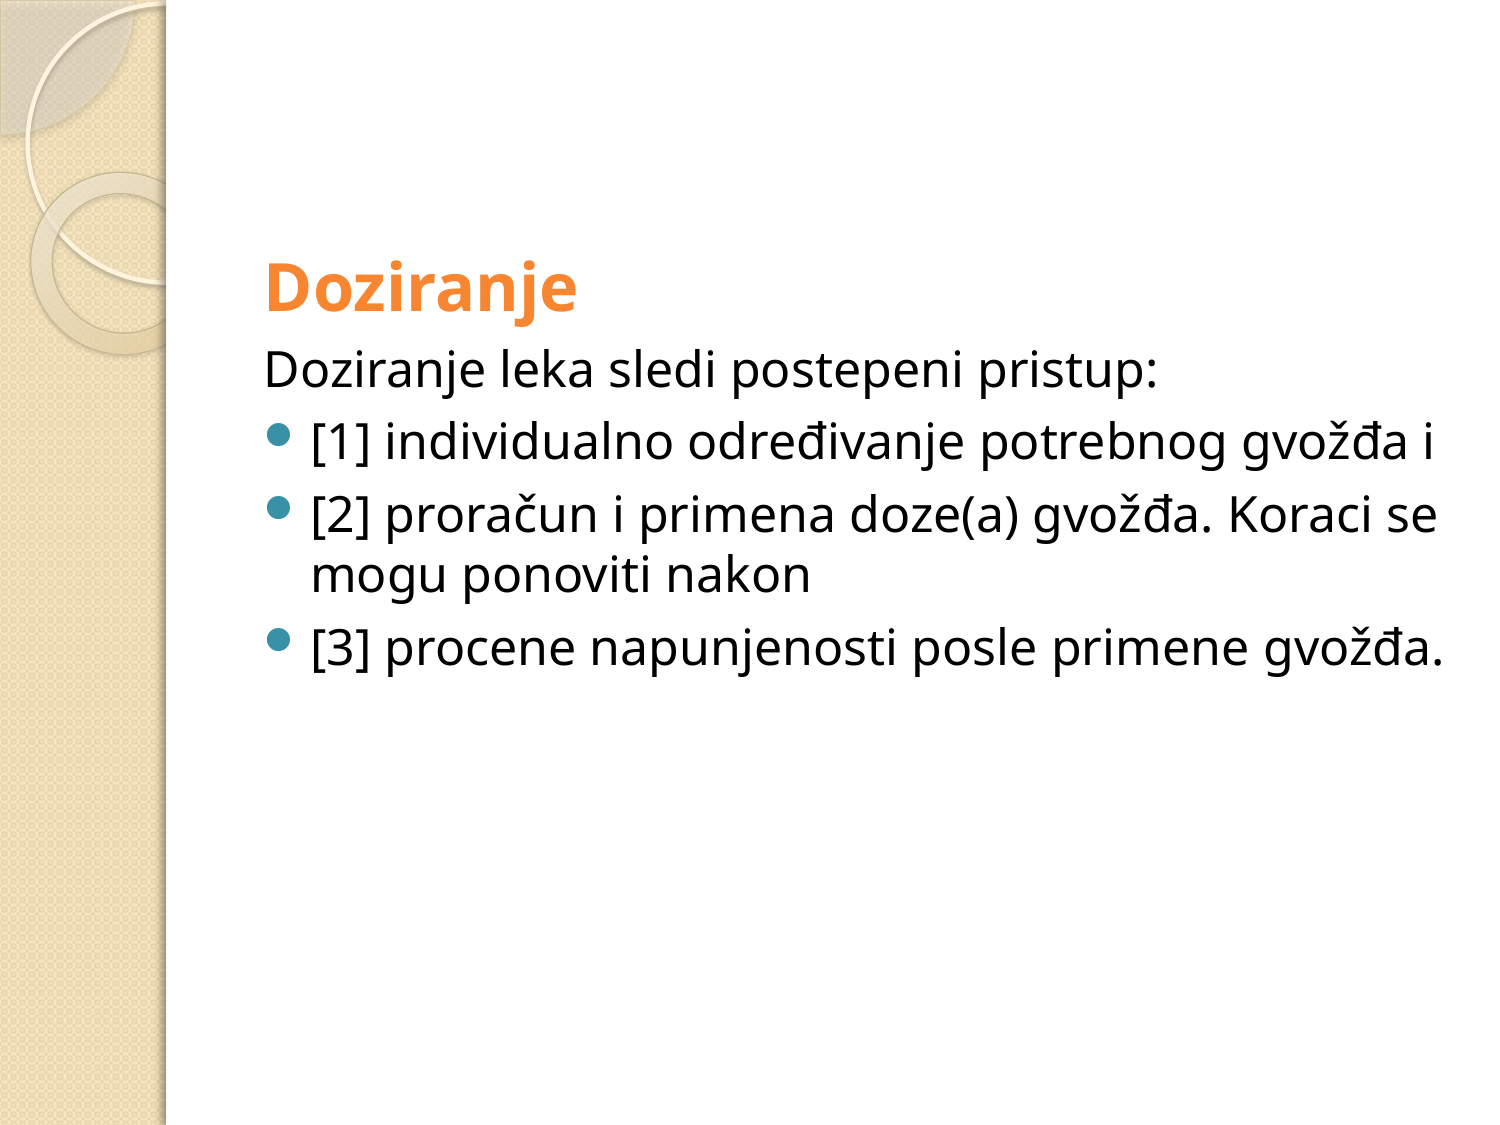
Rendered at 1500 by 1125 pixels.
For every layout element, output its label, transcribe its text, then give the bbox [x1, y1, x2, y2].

list Doziranje Doziranje leka sledi postepeni pristup: [1] individualno određivanje potrebnog gvožđa i [2] proračun i primena doze(a) gvožđa. Koraci se mogu ponoviti nakon [3] procene napunjenosti posle primene gvožđa. [235, 237, 1466, 1025]
